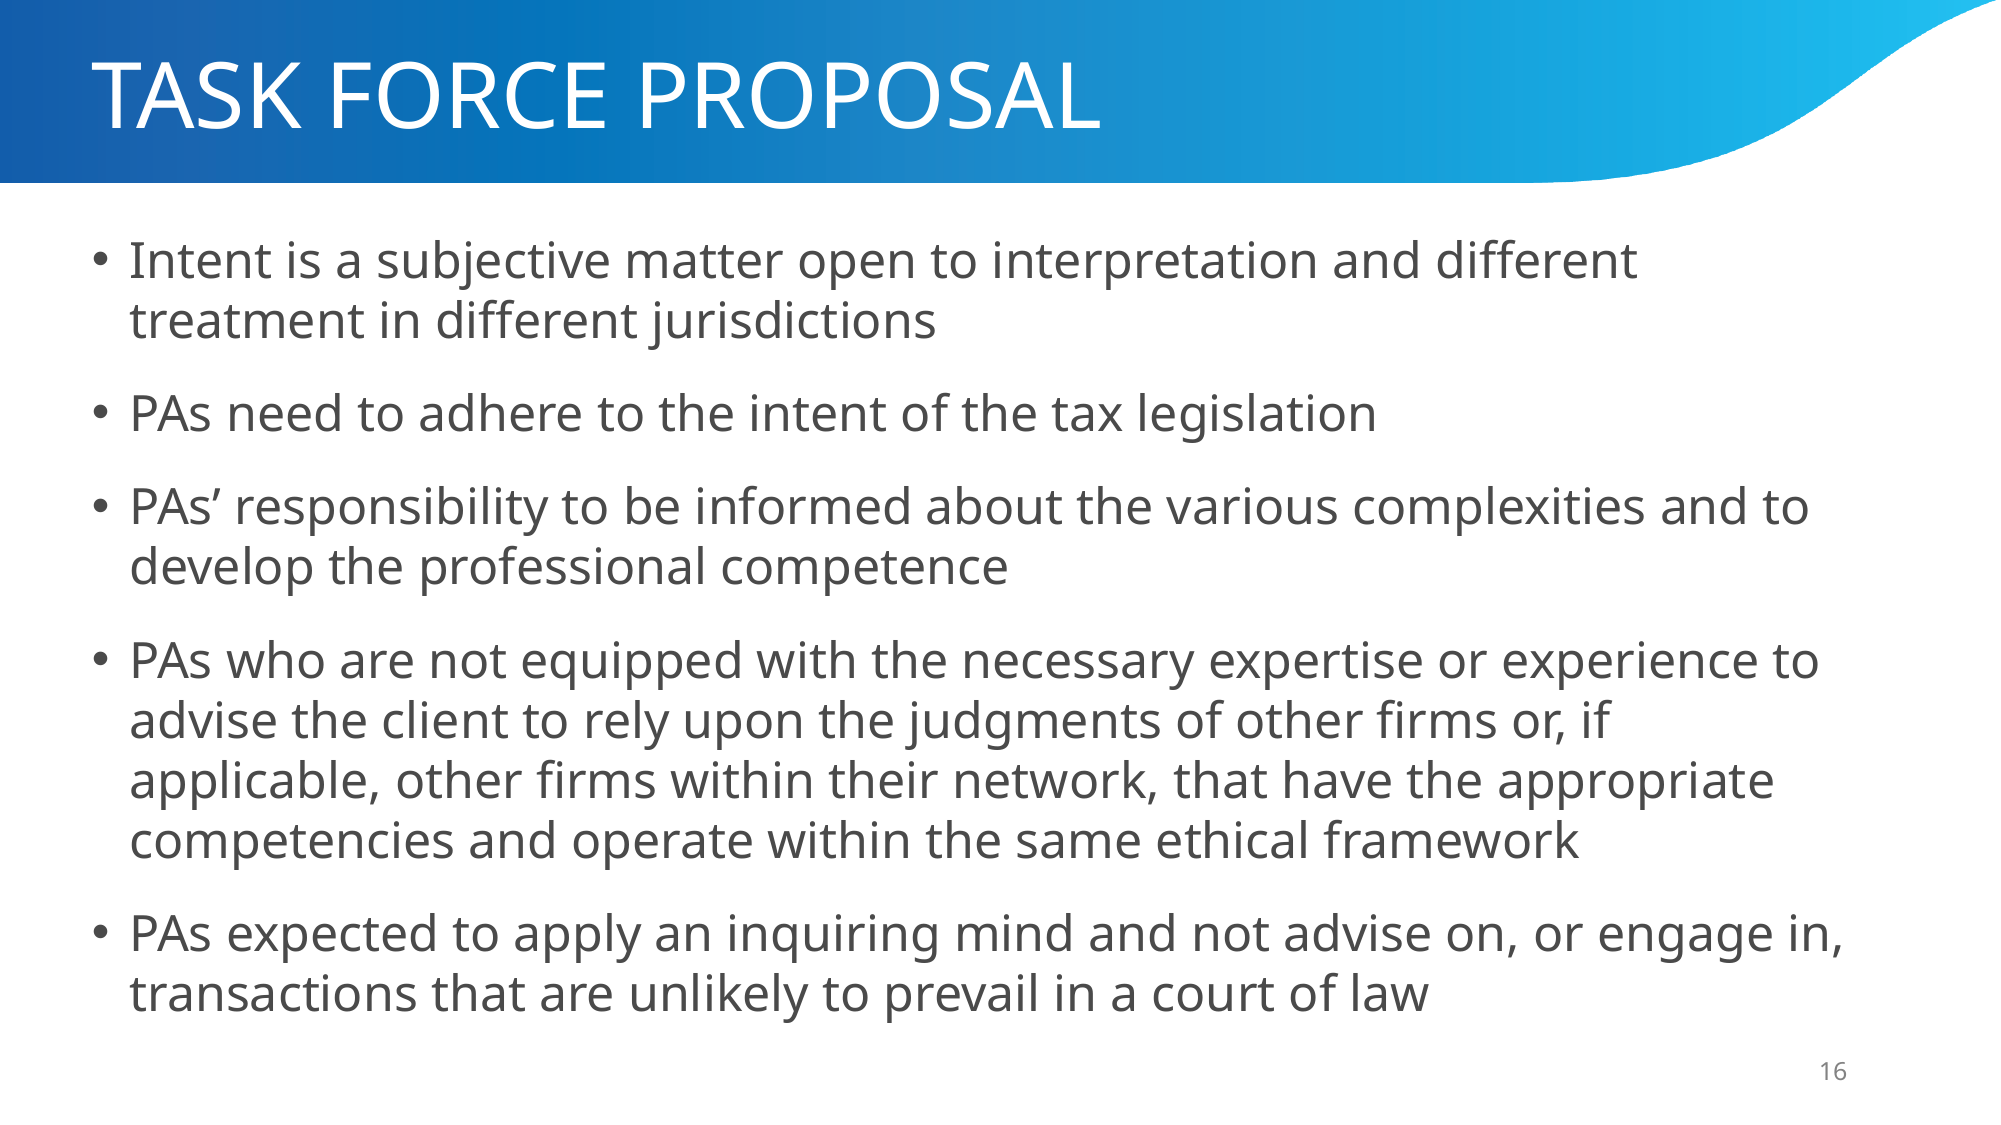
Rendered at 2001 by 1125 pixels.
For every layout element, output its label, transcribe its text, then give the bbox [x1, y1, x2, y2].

list Intent is a subjective matter open to interpretation and different treatment in different jurisdictions PAs need to adhere to the intent of the tax legislation PAs’ responsibility to be informed about the various complexities and to develop the professional competence PAs who are not equipped with the necessary expertise or experience to advise the client to rely upon the judgments of other firms or, if applicable, other firms within their network, that have the appropriate competencies and operate within the same ethical framework PAs expected to apply an inquiring mind and not advise on, or engage in, transactions that are unlikely to prevail in a court of law [76, 220, 1889, 1002]
picture [0, 0, 2000, 183]
title TASK FORCE PROPOSAL [76, 4, 1780, 180]
slide_number 16 [1412, 1042, 1863, 1103]
